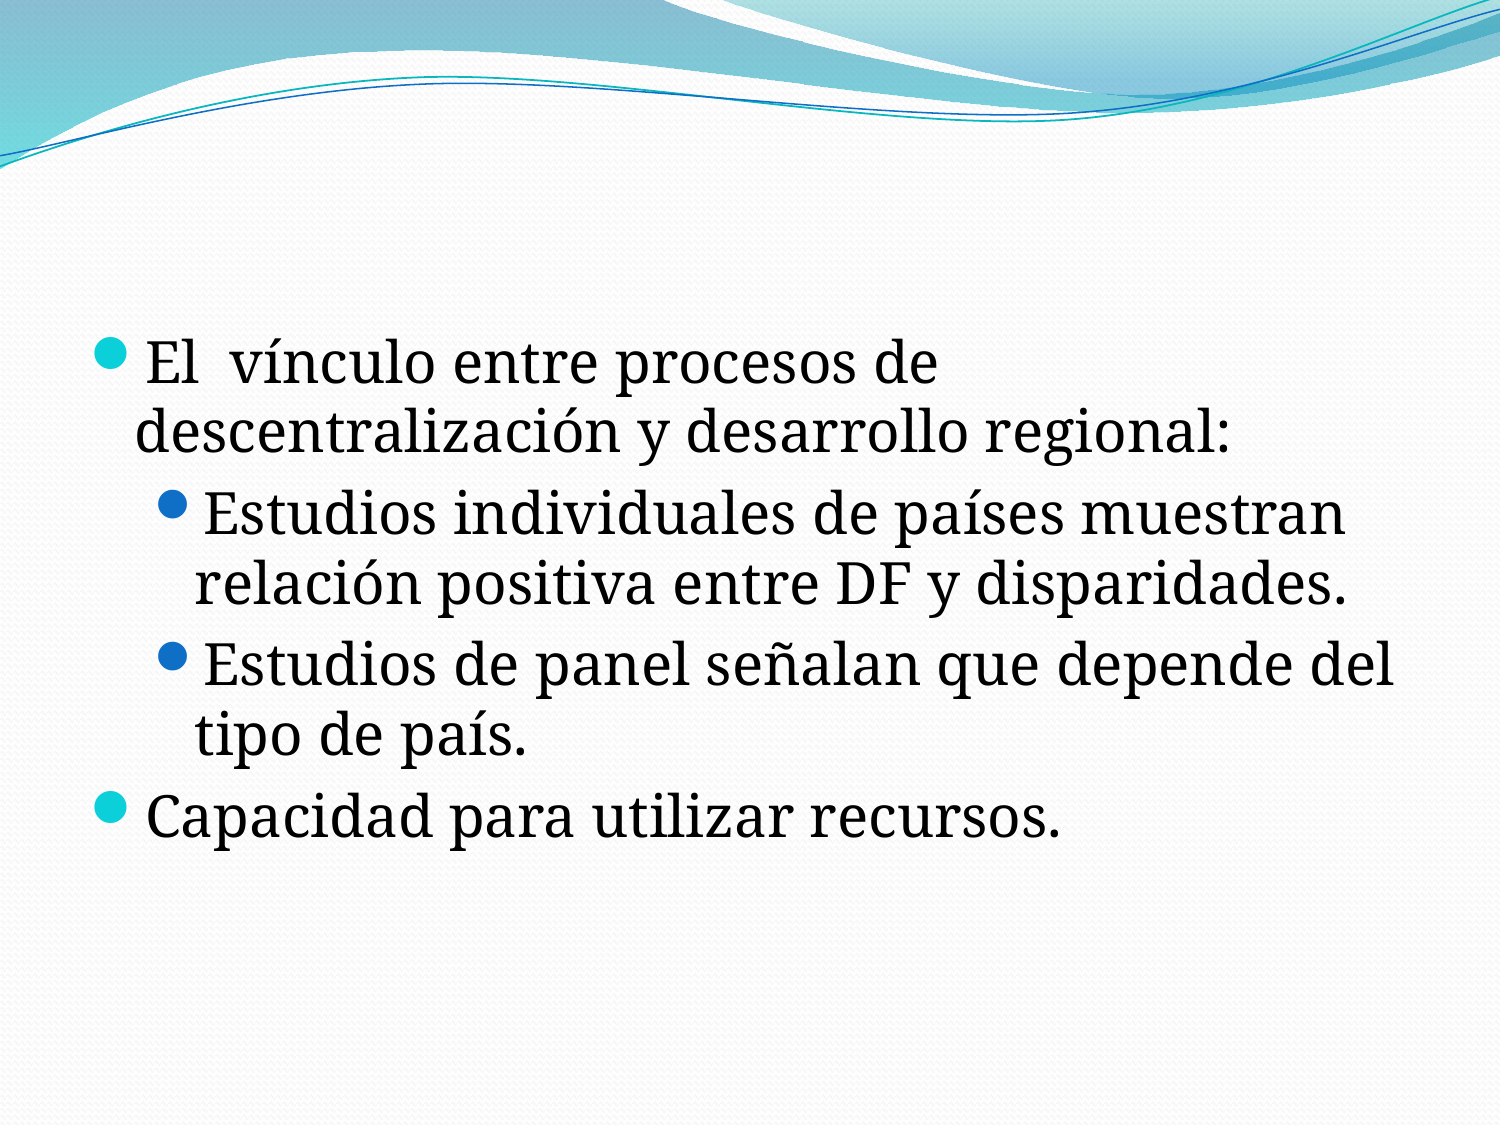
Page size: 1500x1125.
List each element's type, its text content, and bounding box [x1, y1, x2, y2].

list El vínculo entre procesos de descentralización y desarrollo regional: Estudios individuales de países muestran relación positiva entre DF y disparidades. Estudios de panel señalan que depende del tipo de país. Capacidad para utilizar recursos. [75, 317, 1425, 1038]
